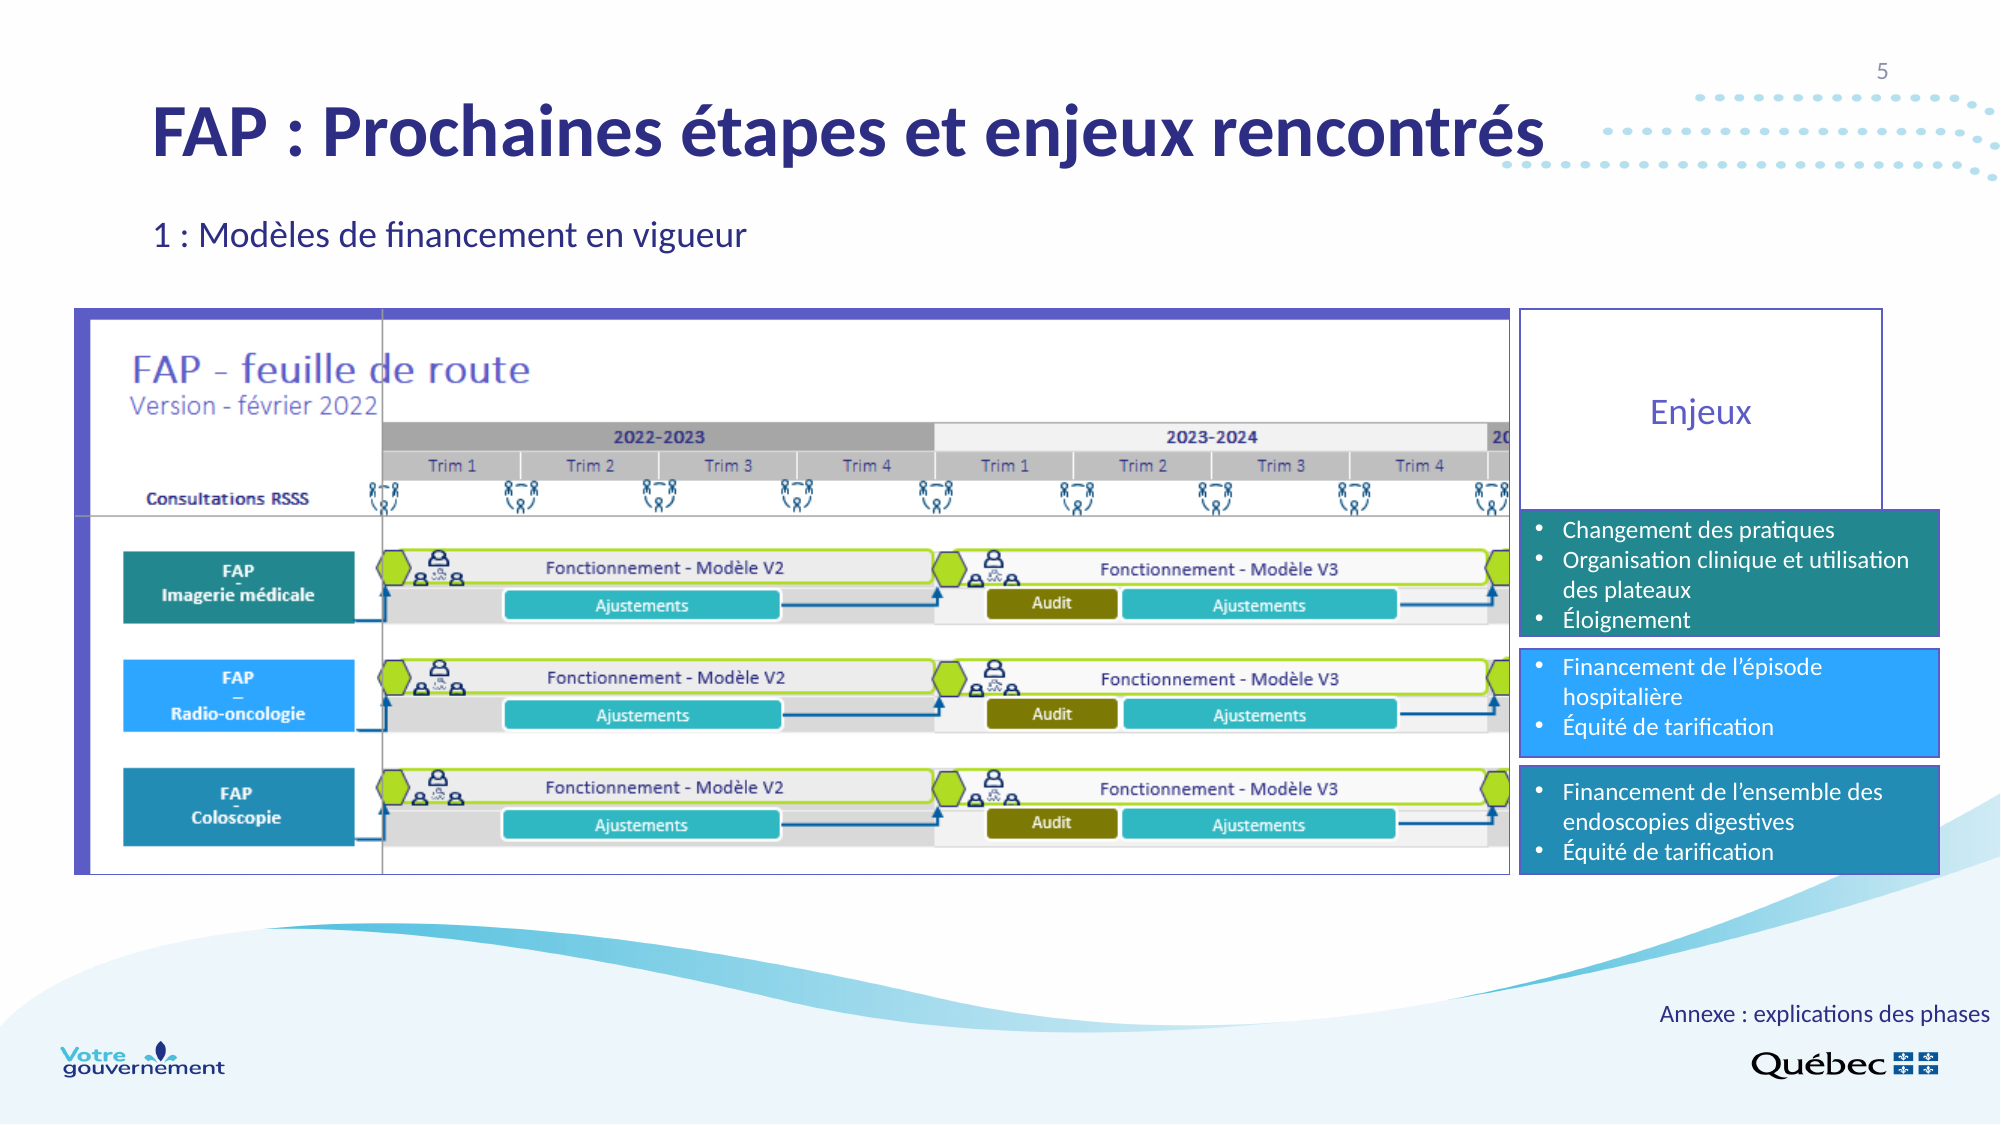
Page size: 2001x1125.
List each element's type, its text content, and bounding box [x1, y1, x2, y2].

text_box Enjeux [1519, 308, 1883, 511]
title FAP : Prochaines étapes et enjeux rencontrés [137, 97, 1863, 166]
text_box Changement des pratiques Organisation clinique et utilisation des plateaux Éloignement [1519, 509, 1940, 637]
picture [0, 0, 2001, 1125]
text_box Financement de l’ensemble des endoscopies digestives Équité de tarification [1519, 765, 1940, 875]
text_box Financement de l’épisode hospitalière Équité de tarification [1519, 648, 1940, 758]
text_box Annexe : explications des phases [1645, 989, 2000, 1035]
text_box 1 : Modèles de financement en vigueur [137, 202, 792, 263]
slide_number 5 [1454, 39, 1905, 100]
